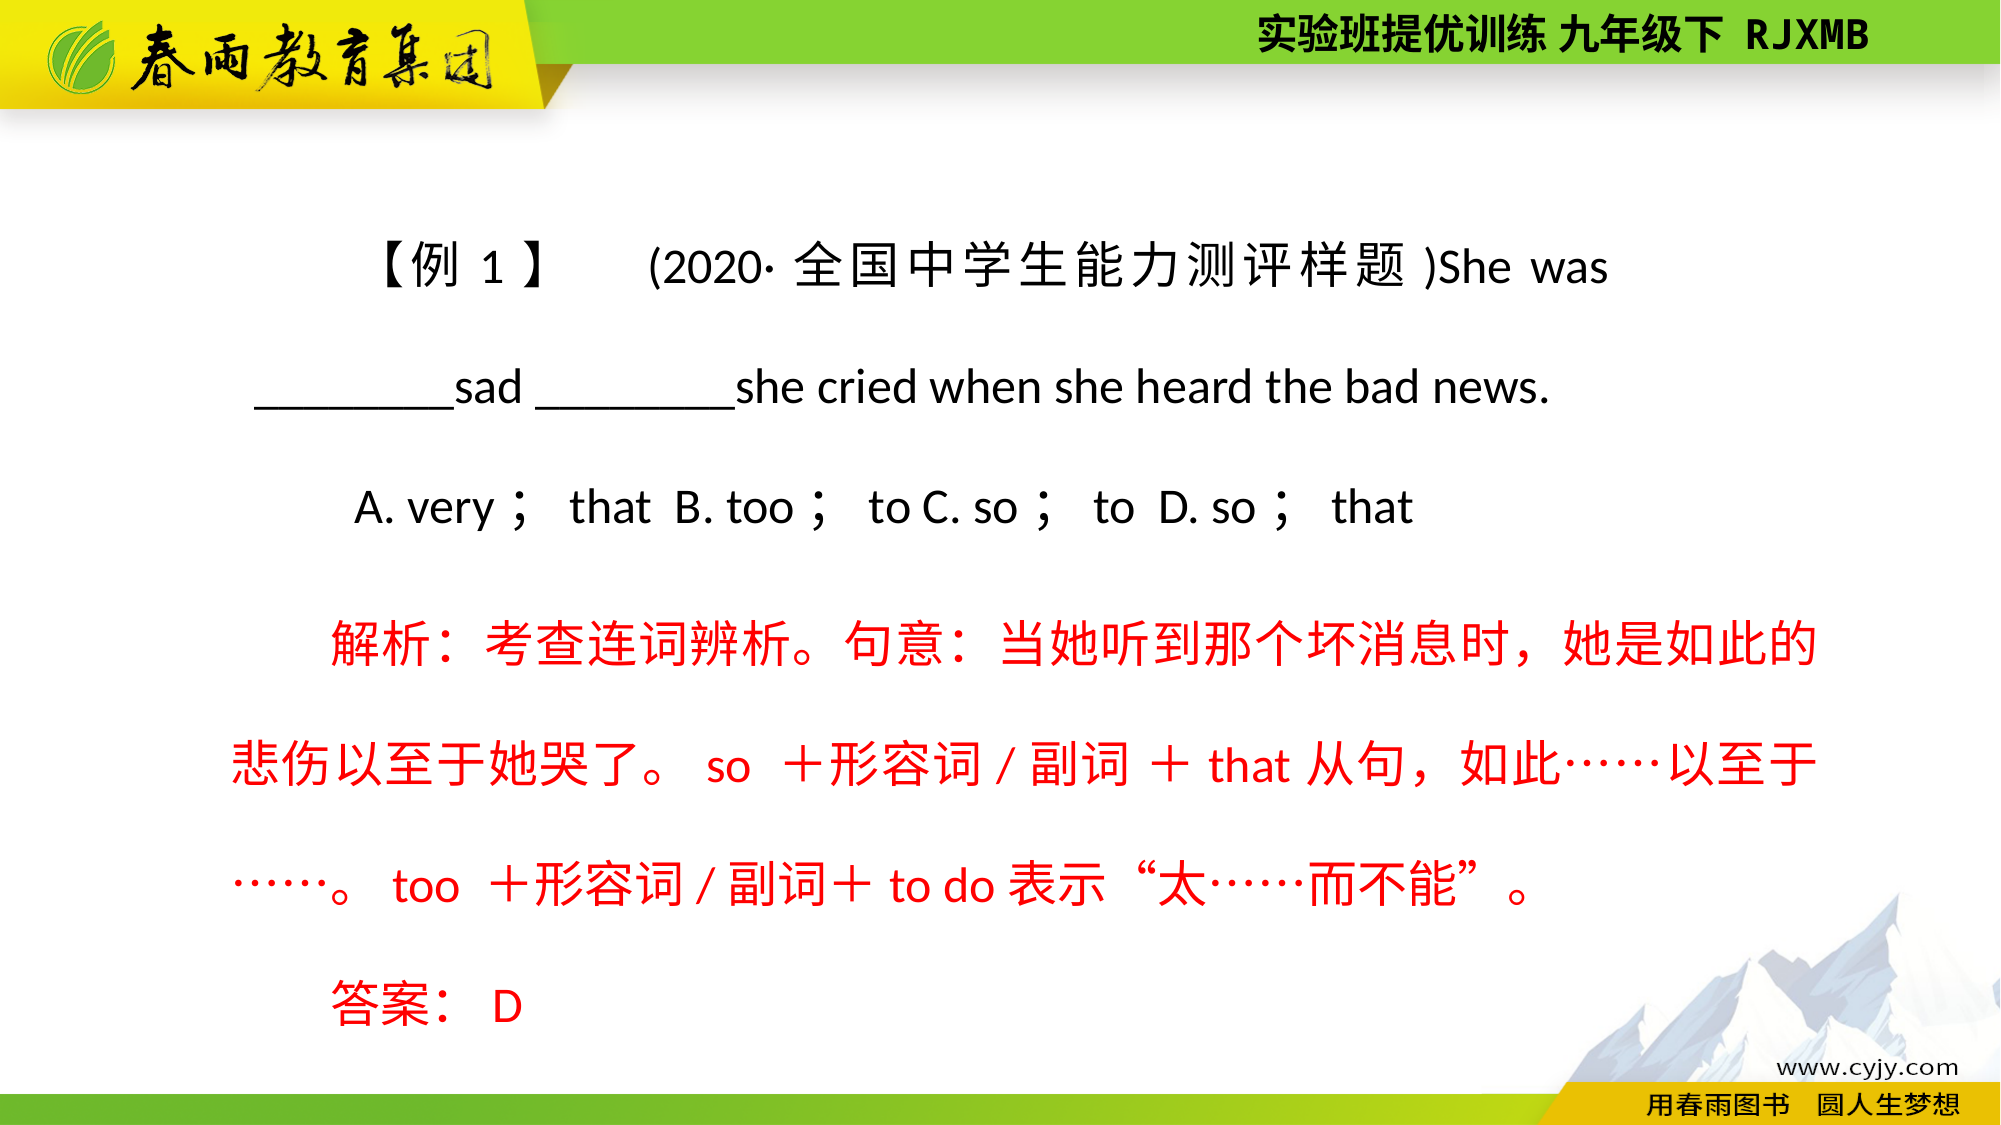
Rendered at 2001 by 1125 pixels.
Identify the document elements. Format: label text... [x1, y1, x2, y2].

text_box 【例1】 (2020·全国中学生能力测评样题)She was ________sad ________she cried when she heard the bad news. A. very；that B. too；to C. so；to D. so；that [240, 166, 1624, 542]
text_box 解析：考查连词辨析。句意：当她听到那个坏消息时，她是如此的悲伤以至于她哭了。so ＋形容词/副词 ＋that从句，如此……以至于……。too ＋形容词/副词＋to do表示“太……而不能”。 答案：D [215, 545, 1834, 1040]
picture [0, 0, 2001, 1125]
